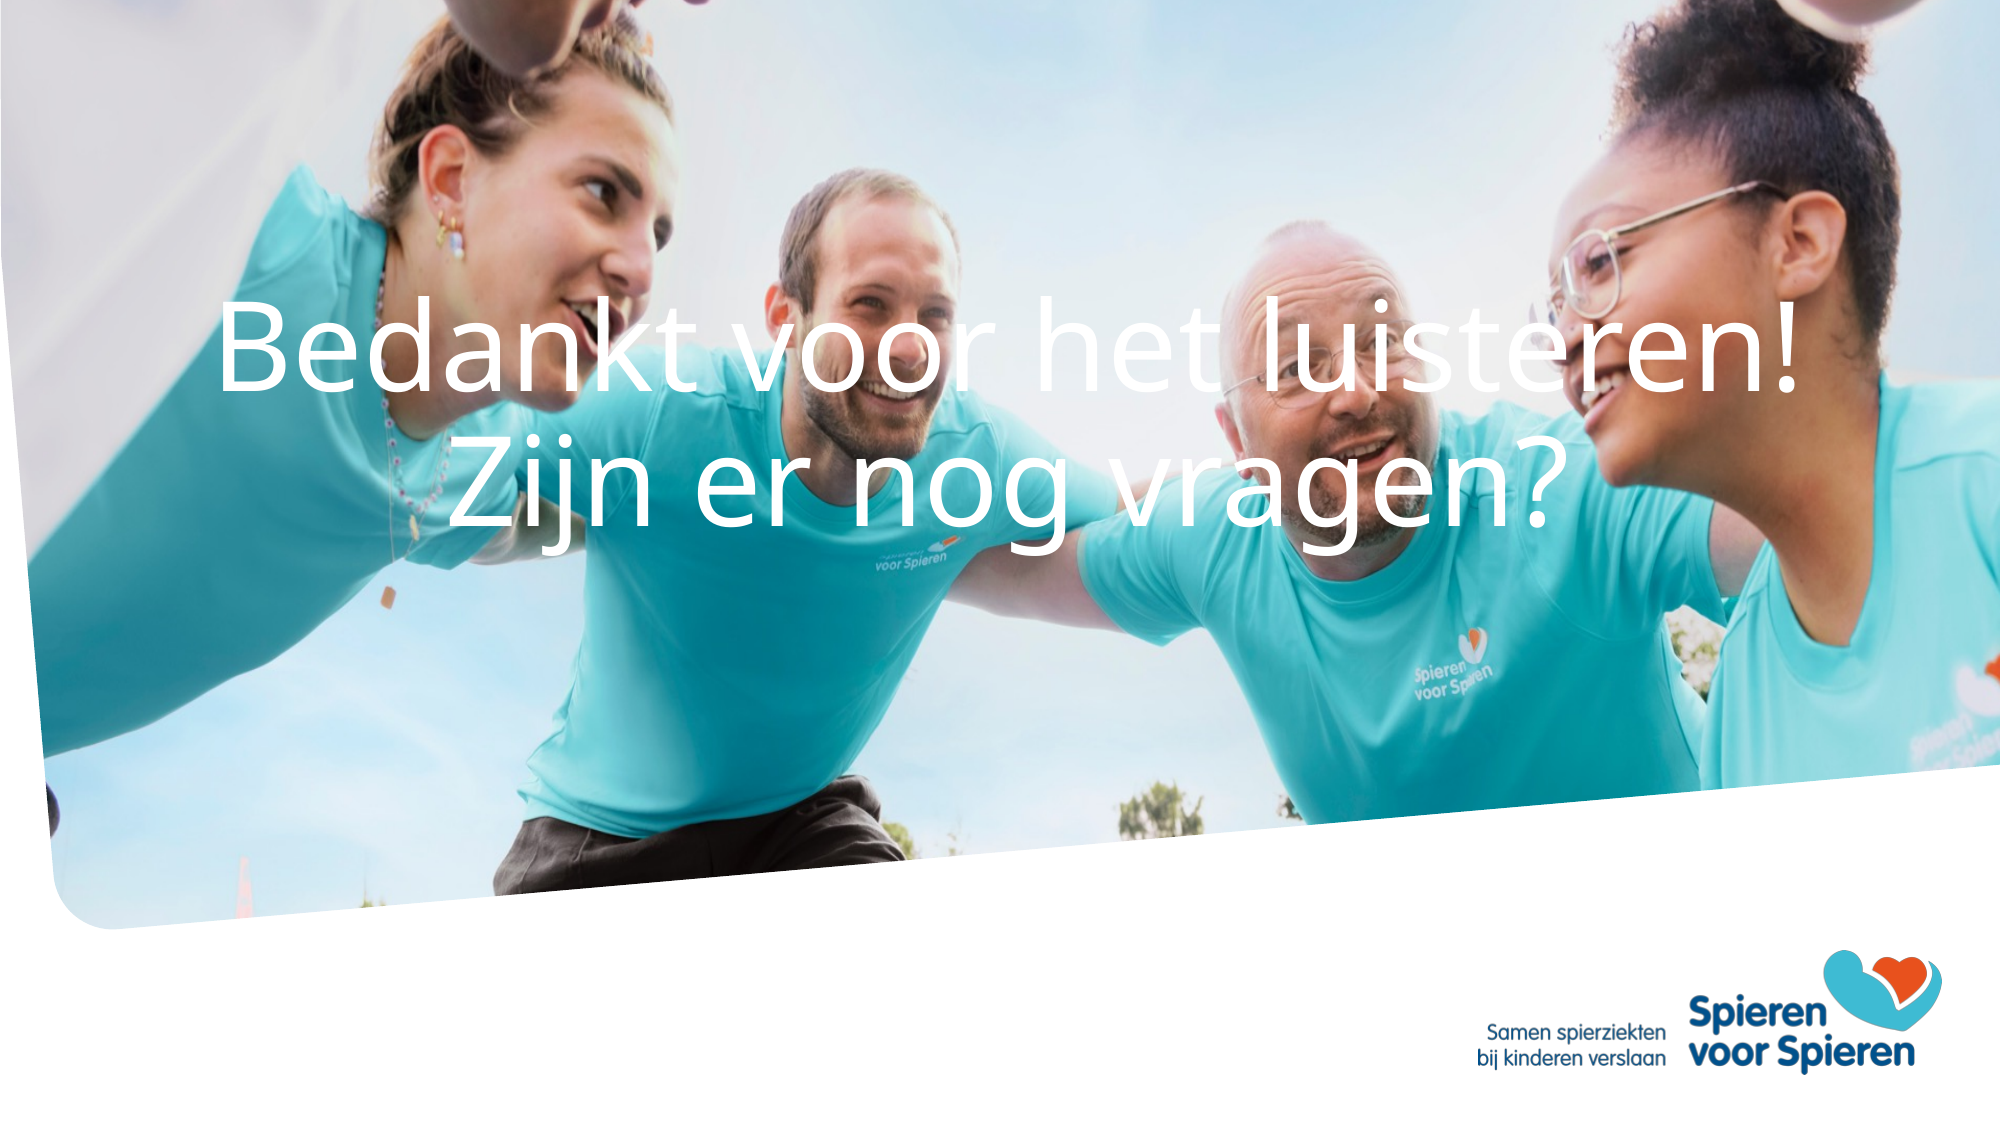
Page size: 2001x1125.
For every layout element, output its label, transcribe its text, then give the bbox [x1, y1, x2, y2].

picture [1478, 950, 1942, 1075]
title Bedankt voor het luisteren! Zijn er nog vragen? [75, 169, 1942, 562]
picture [0, 0, 2001, 930]
